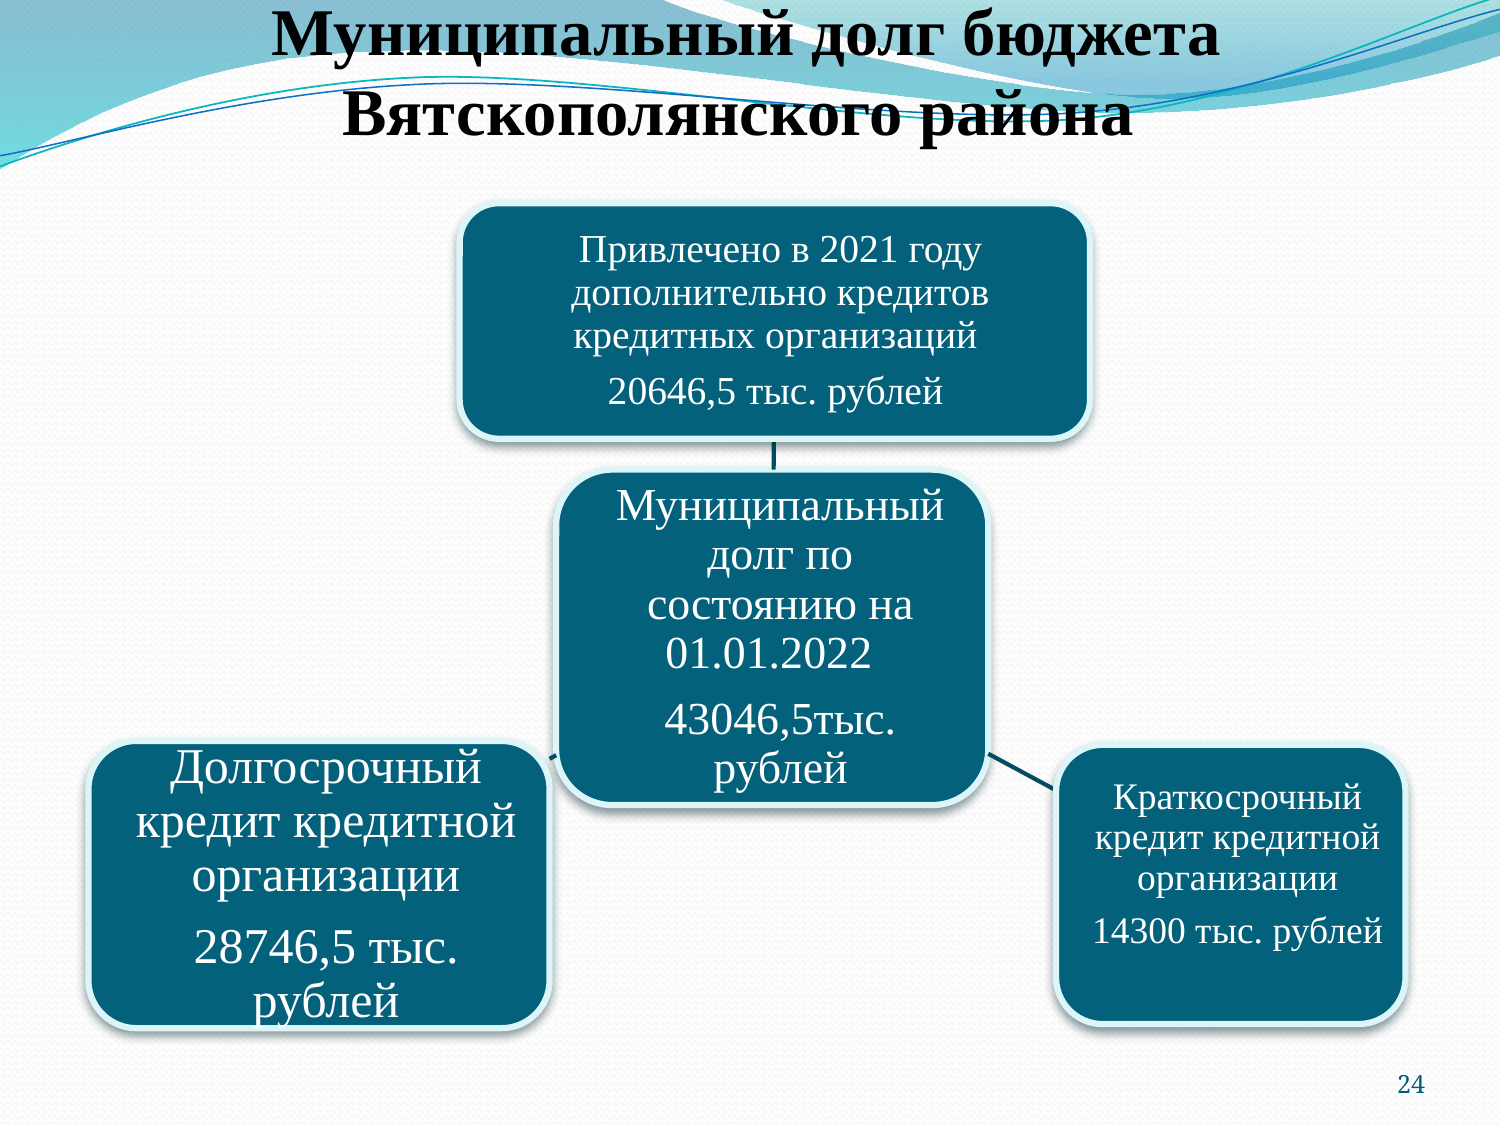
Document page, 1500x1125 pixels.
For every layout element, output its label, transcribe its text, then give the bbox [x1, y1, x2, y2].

title Муниципальный долг бюджета Вятскополянского района [0, 0, 1494, 149]
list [88, 207, 1406, 1024]
slide_number 24 [1299, 1042, 1425, 1103]
